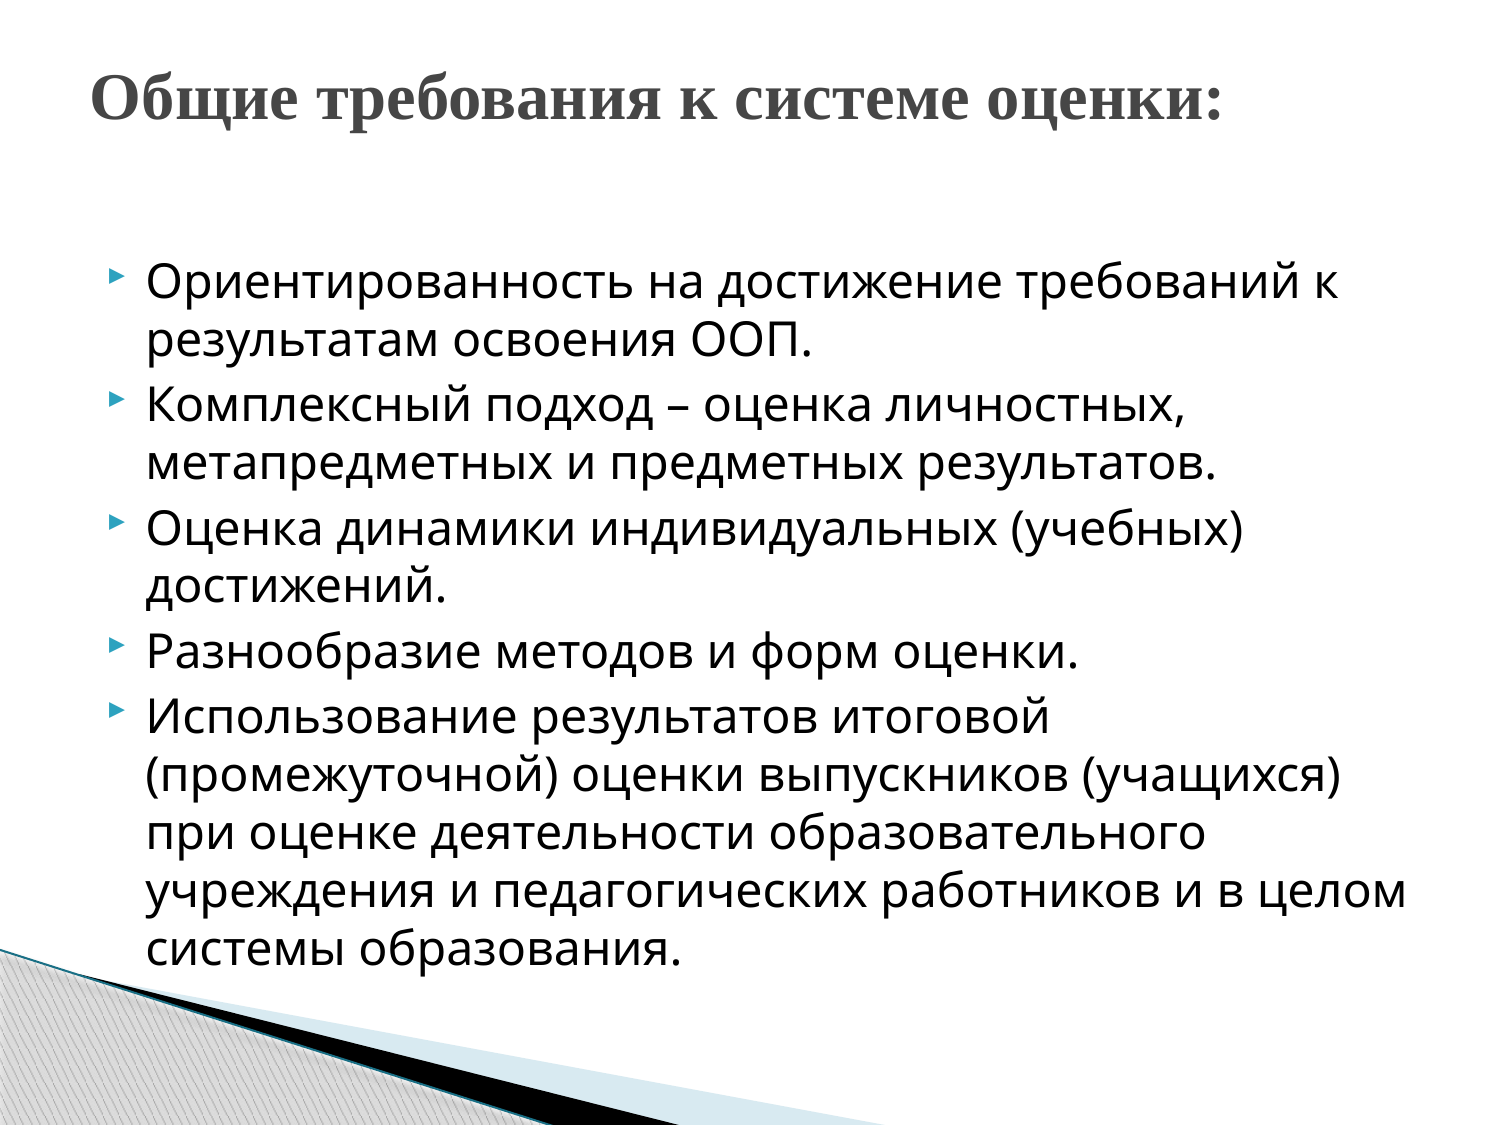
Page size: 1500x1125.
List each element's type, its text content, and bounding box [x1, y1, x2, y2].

list Ориентированность на достижение требований к результатам освоения ООП. Комплексный подход – оценка личностных, метапредметных и предметных результатов. Оценка динамики индивидуальных (учебных) достижений. Разнообразие методов и форм оценки. Использование результатов итоговой (промежуточной) оценки выпускников (учащихся) при оценке деятельности образовательного учреждения и педагогических работников и в целом системы образования. [75, 243, 1425, 986]
title Общие требования к системе оценки: [75, 45, 1425, 233]
